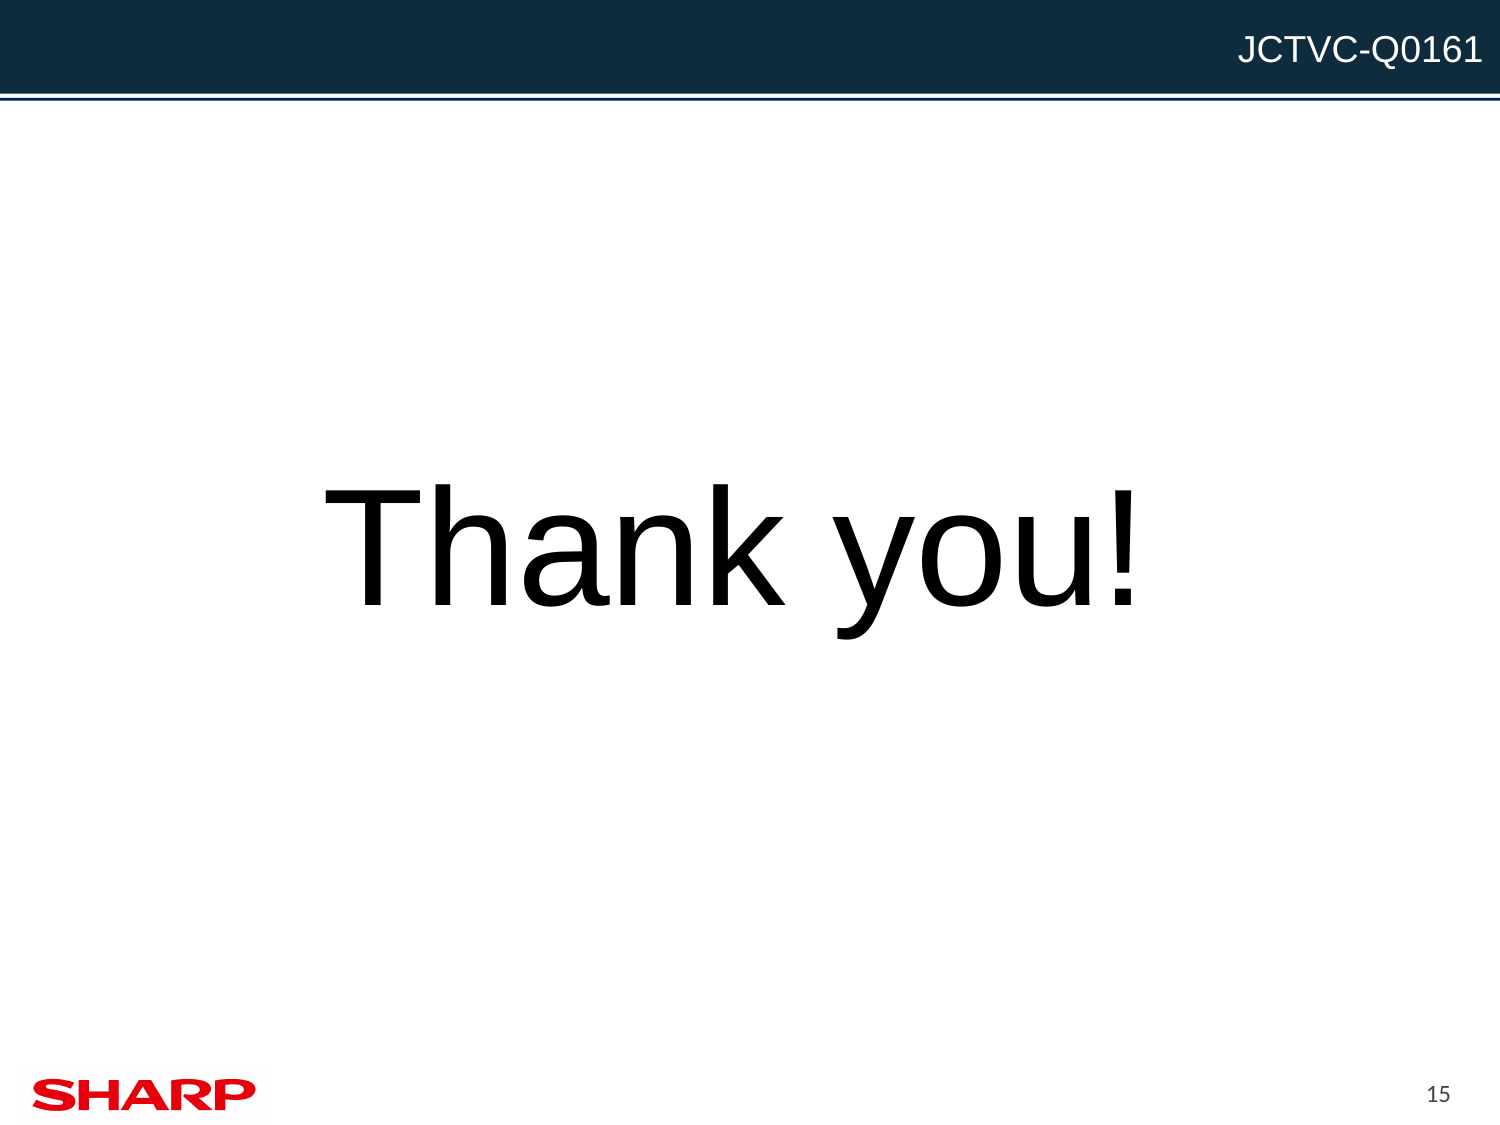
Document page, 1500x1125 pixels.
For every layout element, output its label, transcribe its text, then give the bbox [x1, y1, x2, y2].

slide_number 15 [1345, 1062, 1467, 1108]
picture [17, 1064, 271, 1125]
text_box Thank you! [316, 432, 1154, 645]
